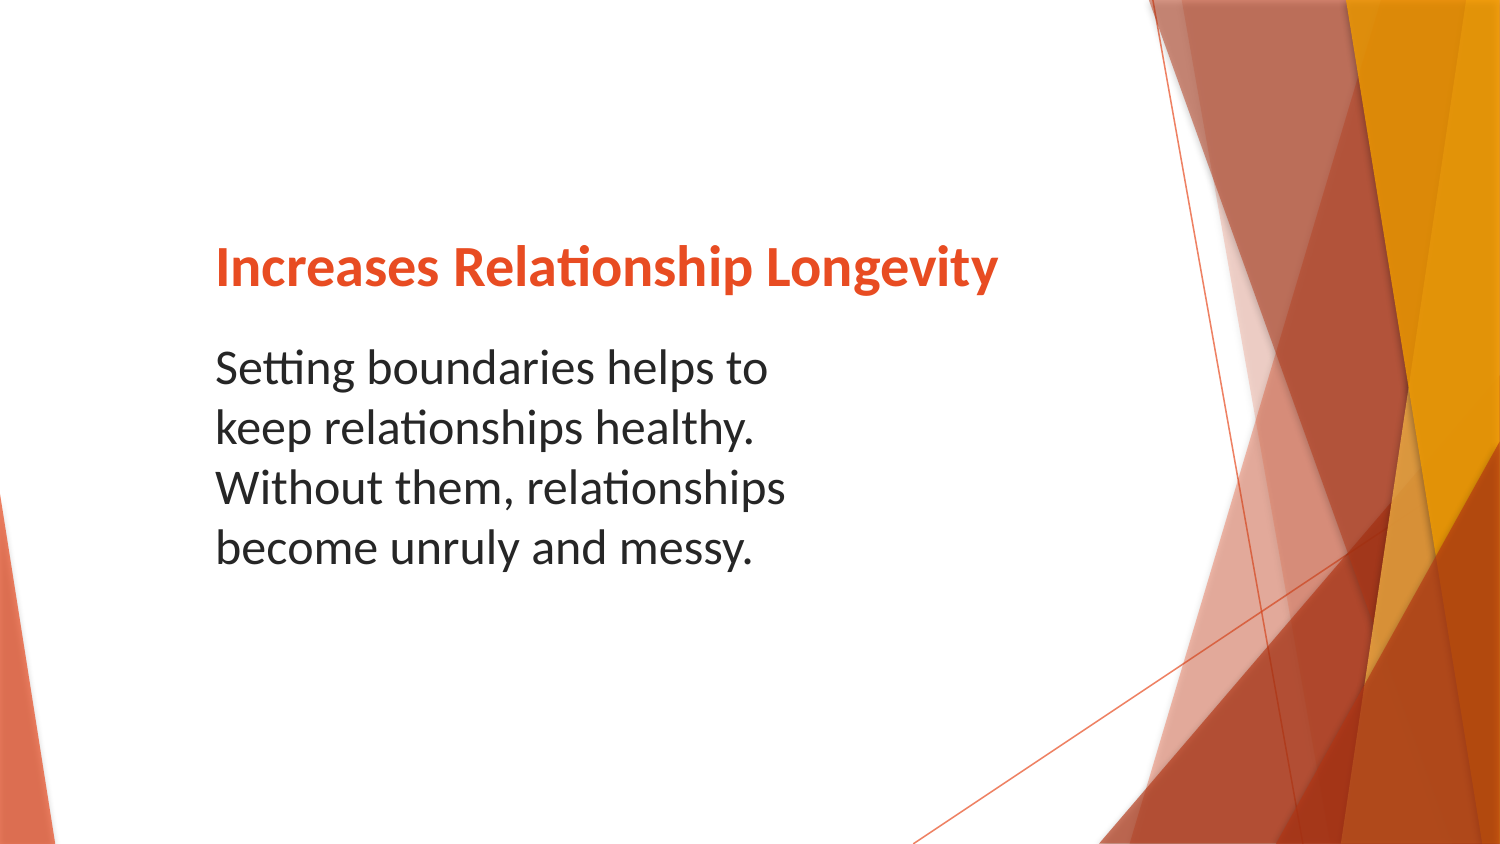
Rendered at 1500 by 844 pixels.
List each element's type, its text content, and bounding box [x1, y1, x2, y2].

list Setting boundaries helps to keep relationships healthy. Without them, relationships become unruly and messy. [200, 327, 869, 753]
title Increases Relationship Longevity [200, 221, 1258, 320]
